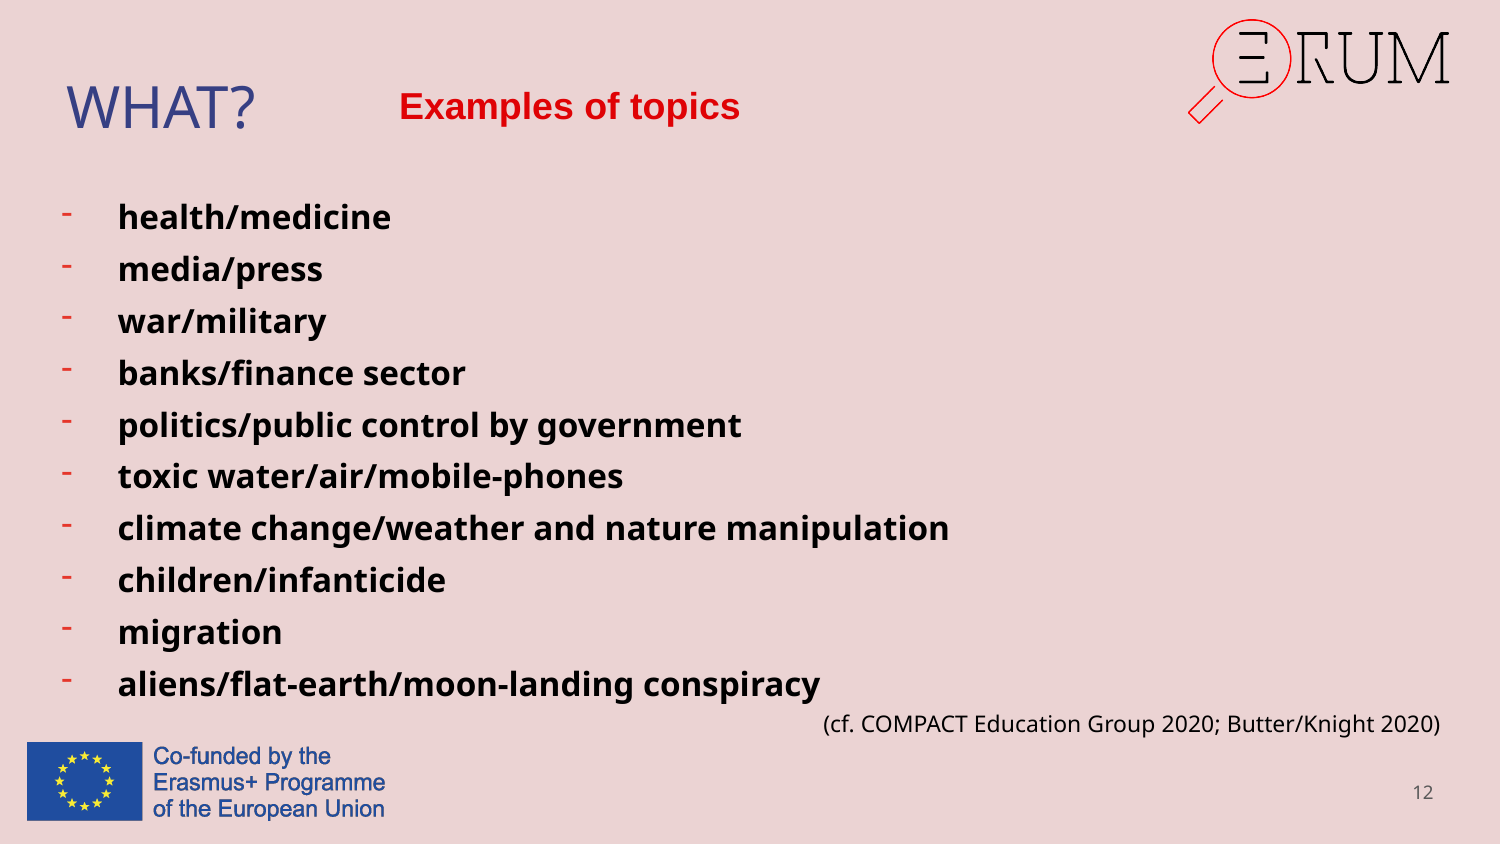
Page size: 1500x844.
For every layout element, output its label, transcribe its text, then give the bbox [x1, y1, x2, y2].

list health/medicine media/press war/military banks/finance sector politics/public control by government toxic water/air/mobile-phones climate change/weather and nature manipulation children/infanticide migration aliens/flat-earth/moon-landing conspiracy [27, 169, 1449, 729]
slide_number 12 [1358, 761, 1449, 826]
picture [27, 742, 385, 821]
text_box (cf. COMPACT Education Group 2020; Butter/Knight 2020) [808, 701, 1457, 744]
title WHAT? [51, 55, 1168, 150]
picture [1136, 0, 1500, 137]
text_box Examples of topics [384, 74, 1128, 135]
